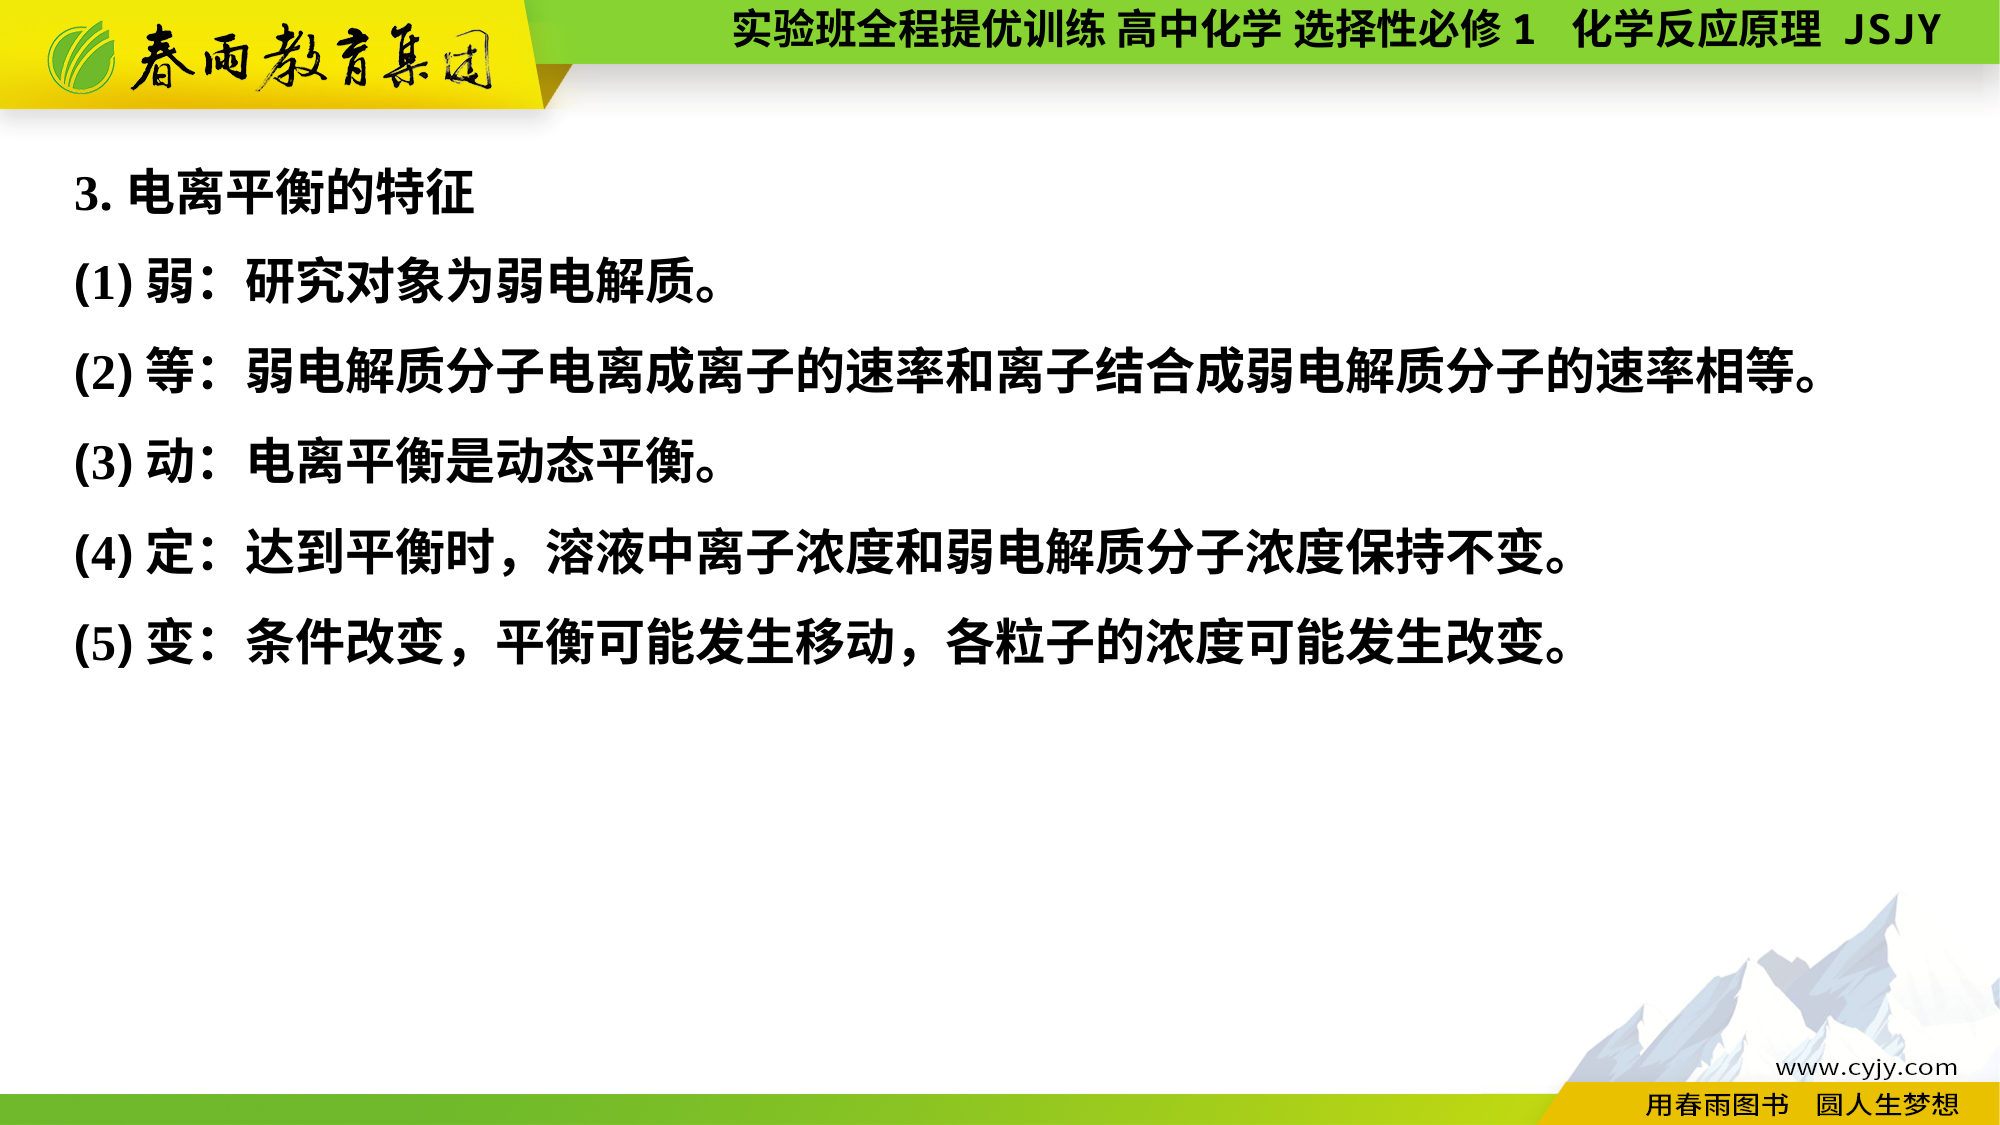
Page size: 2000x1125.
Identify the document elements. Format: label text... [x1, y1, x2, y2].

list 3.电离平衡的特征 (1)弱：研究对象为弱电解质。 (2)等：弱电解质分子电离成离子的速率和离子结合成弱电解质分子的速率相等。 (3)动：电离平衡是动态平衡。 (4)定：达到平衡时，溶液中离子浓度和弱电解质分子浓度保持不变。 (5)变：条件改变，平衡可能发生移动，各粒子的浓度可能发生改变。 [59, 122, 1944, 672]
picture [0, 0, 2000, 1125]
